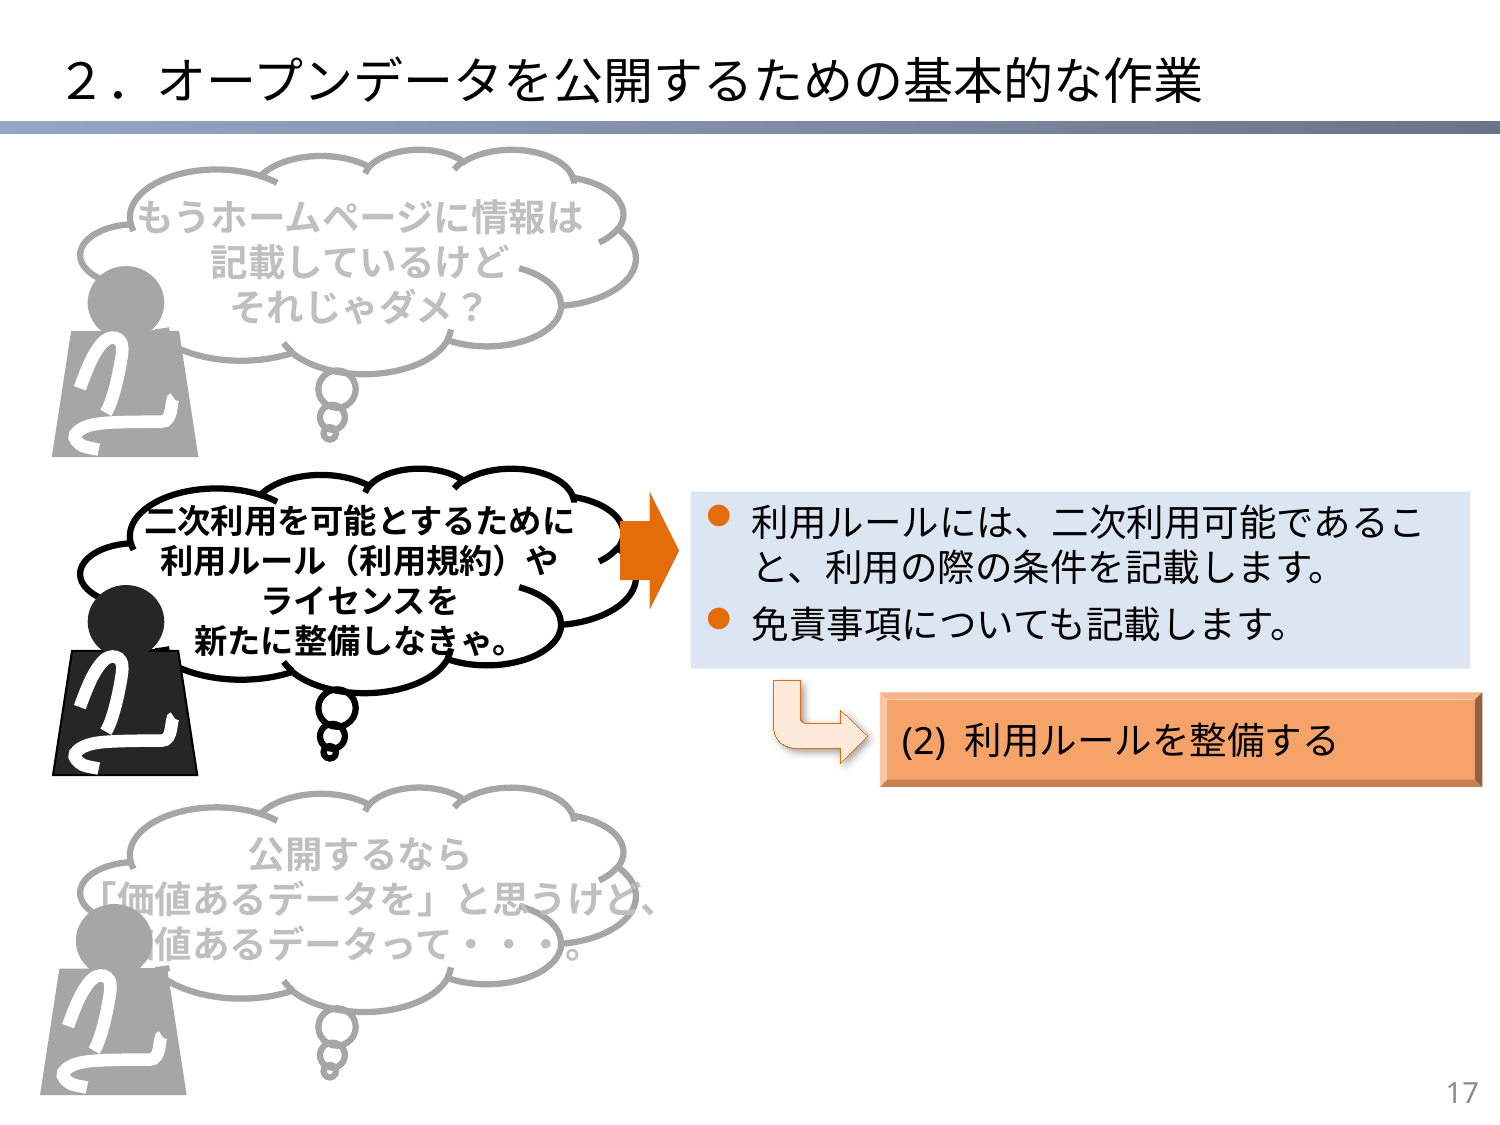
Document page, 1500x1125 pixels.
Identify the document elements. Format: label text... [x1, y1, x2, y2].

text_box [198, 339, 533, 441]
text_box [198, 658, 533, 760]
title ２．オープンデータを公開するための基本的な作業 [41, 48, 1459, 119]
text_box 公開するなら 「価値あるデータを」と思うけど、 価値あるデータって・・・。 [52, 821, 669, 977]
table_cell 子育てに関する情報 [882, 693, 1480, 699]
text_box [153, 148, 596, 183]
slide_number 16 [1411, 1070, 1495, 1118]
text_box [773, 680, 868, 764]
text_box [153, 467, 596, 502]
text_box × [880, 693, 887, 786]
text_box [52, 586, 198, 776]
text_box もうホームページに情報は 記載しているけど それじゃダメ？ [52, 183, 669, 339]
text_box [153, 786, 597, 821]
text_box (2) 利用ルールを整備する [879, 692, 1483, 787]
text_box [186, 977, 532, 1079]
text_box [52, 267, 198, 457]
text_box [618, 491, 681, 611]
text_box 二次利用を可能とするために 利用ルール（利用規約）や ライセンスを 新たに整備しなきゃ。 [52, 502, 669, 658]
text_box 利用ルールには、二次利用可能であること、利用の際の条件を記載します。 免責事項についても記載します。 [690, 491, 1472, 670]
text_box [41, 904, 186, 1094]
